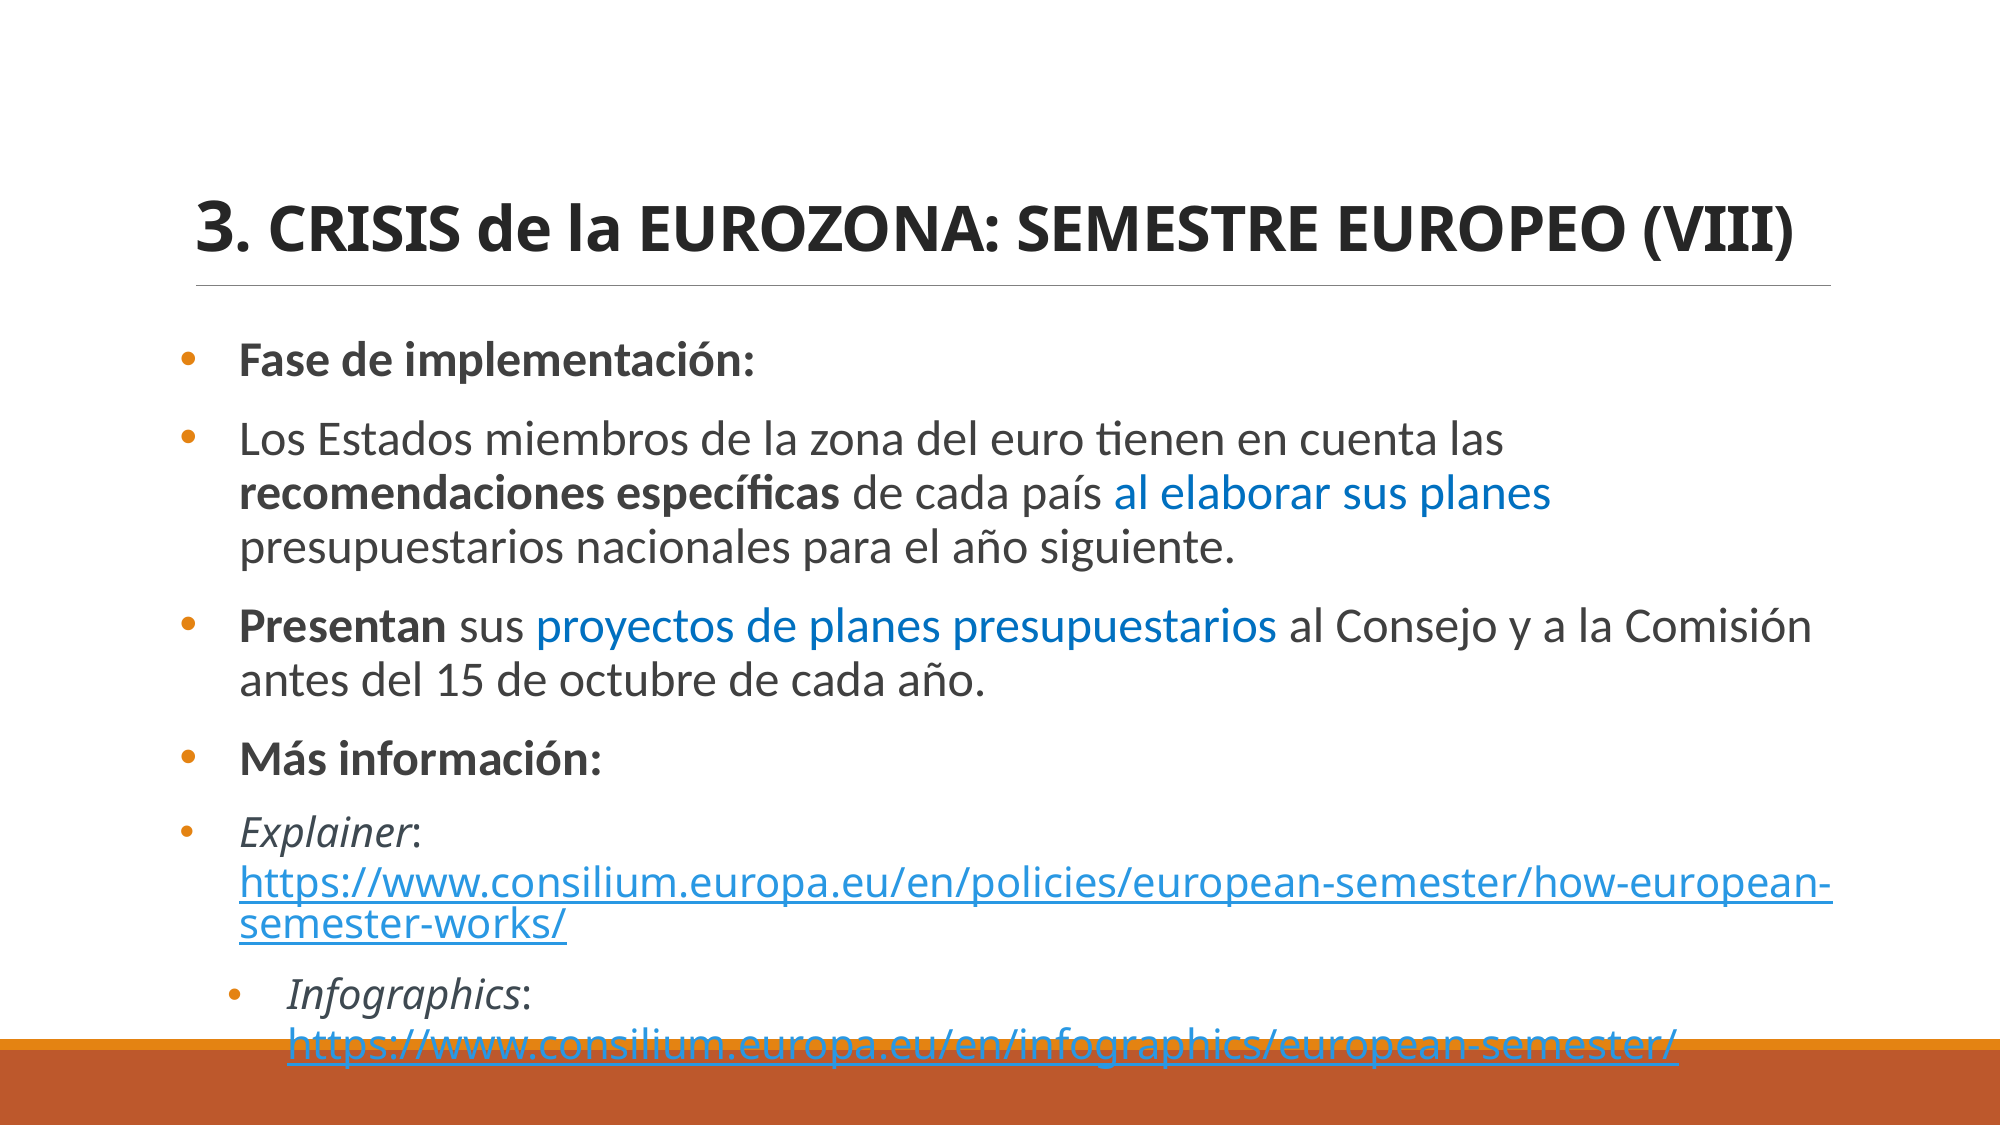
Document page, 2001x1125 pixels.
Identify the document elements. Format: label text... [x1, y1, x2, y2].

text_box 3. CRISIS de la EUROZONA: SEMESTRE EUROPEO (VIII) [180, 157, 1863, 274]
list Fase de implementación: Los Estados miembros de la zona del euro tienen en cuenta las recomendaciones específicas de cada país al elaborar sus planes presupuestarios nacionales para el año siguiente. Presentan sus proyectos de planes presupuestarios al Consejo y a la Comisión antes del 15 de octubre de cada año. Más información: Explainer: https://www.consilium.europa.eu/en/policies/european-semester/how-european-semester-works/ Infographics: https://www.consilium.europa.eu/en/infographics/european-semester/ [179, 326, 1839, 1035]
